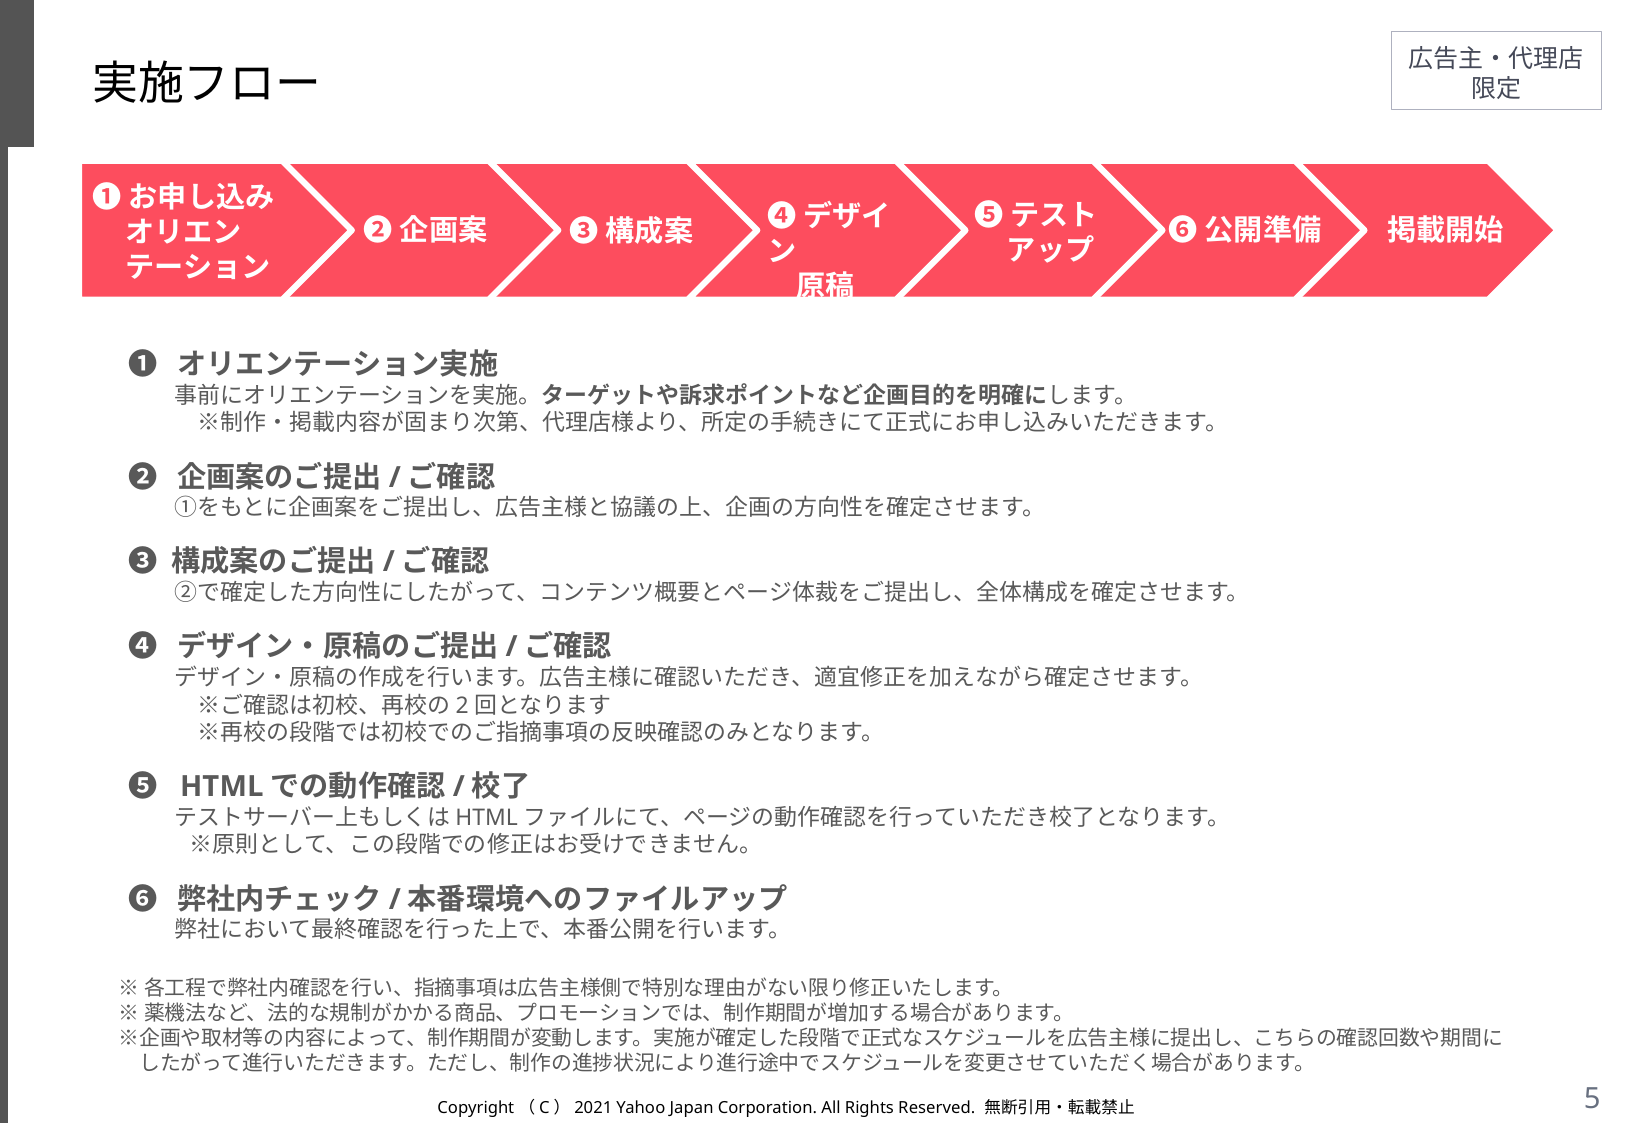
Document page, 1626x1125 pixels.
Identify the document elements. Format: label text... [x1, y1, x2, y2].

title 実施フロー [77, 46, 1389, 118]
text_box [490, 158, 752, 302]
text_box ※各工程で弊社内確認を行い、指摘事項は広告主様側で特別な理由がない限り修正いたします。 ※薬機法など、法的な規制がかかる商品、プロモーションでは、制作期間が増加する場合があります。 ※企画や取材等の内容によって、制作期間が変動します。実施が確定した段階で正式なスケジュールを広告主様に提出し、こちらの確認回数や期間に したがって進行いただきます。ただし、制作の進捗状況により進行途中でスケジュールを変更させていただく場合があります。 [103, 967, 1544, 1107]
text_box [284, 158, 541, 302]
text_box [1297, 205, 1560, 302]
text_box ❺テスト アップ [946, 188, 1126, 274]
text_box [690, 158, 929, 221]
text_box [1296, 158, 1534, 203]
text_box [897, 158, 1124, 206]
text_box ❷企画案 [318, 203, 534, 254]
text_box ❻公開準備 [1132, 203, 1355, 254]
text_box [1094, 158, 1341, 203]
text_box [76, 291, 295, 302]
text_box [932, 254, 1122, 302]
text_box ❶ オリエンテーション実施 事前にオリエンテーションを実施。ターゲットや訴求ポイントなど企画目的を明確にします。 ※制作・掲載内容が固まり次第、代理店様より、所定の手続きにて正式にお申し込みいただきます。 ❷ 企画案のご提出/ご確認 ①をもとに企画案をご提出し、広告主様と協議の上、企画の方向性を確定させます。 ❸ 構成案のご提出/ご確認 ②で確定した方向性にしたがって、コンテンツ概要とページ体裁をご提出し、全体構成を確定させます。 ❹ デザイン・原稿のご提出/ご確認 デザイン・原稿の作成を行います。広告主様に確認いただき、適宜修正を加えながら確定させます。 ※ご確認は初校、再校の2回となります ※再校の段階では初校でのご指摘事項の反映確認のみとなります。 ❺ HTMLでの動作確認/校了 テストサーバー上もしくはHTMLファイルにて、ページの動作確認を行っていただき校了となります。 ※原則として、この段階での修正はお受けできません。 ❻ 弊社内チェック/本番環境へのファイルアップ 弊社において最終確認を行った上で、本番公開を行います。 [113, 338, 1547, 950]
text_box [1095, 254, 1344, 302]
text_box ❹デザイン 原稿 [752, 190, 932, 310]
text_box [932, 193, 946, 267]
text_box ➊お申し込み オリエン テーション [29, 171, 338, 291]
text_box ❸構成案 [541, 205, 722, 255]
text_box [1126, 190, 1142, 270]
footer Copyright（C）2021 Yahoo Japan Corporation. All Rights Reserved. 無断引用・転載禁止 [422, 1107, 1167, 1125]
text_box [690, 240, 752, 302]
text_box [76, 158, 296, 171]
text_box 掲載開始 [1355, 203, 1536, 254]
